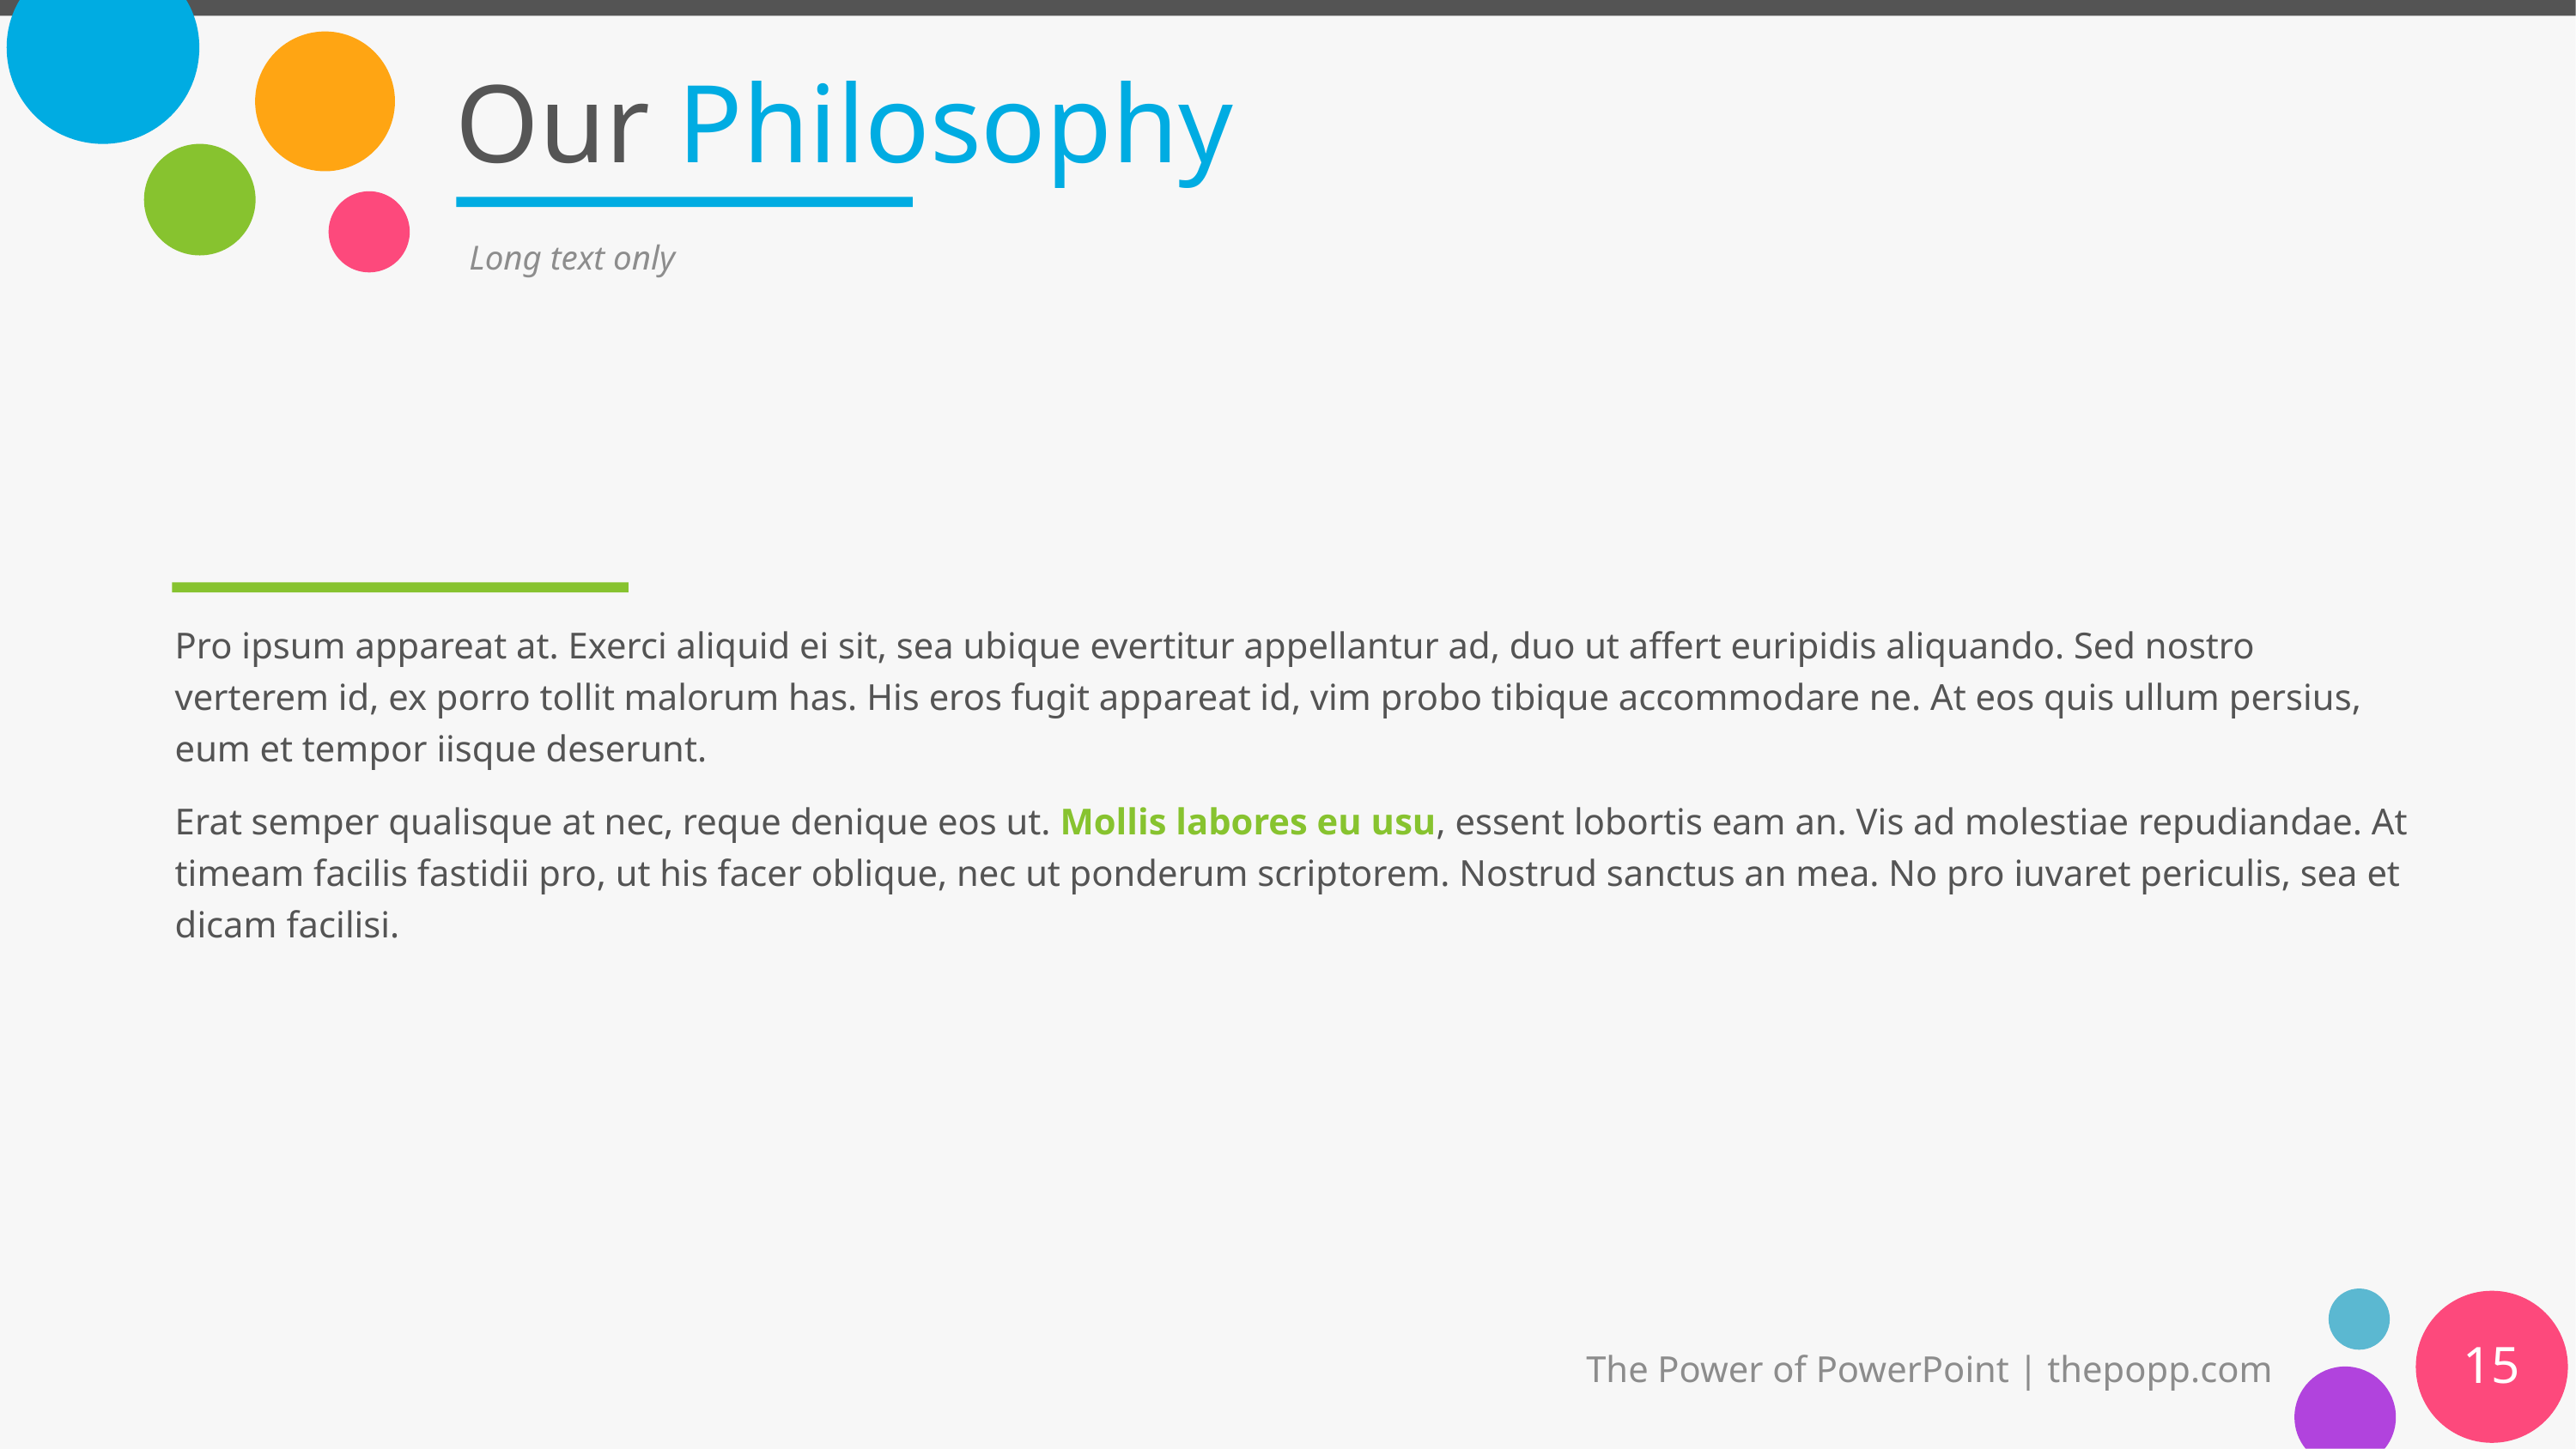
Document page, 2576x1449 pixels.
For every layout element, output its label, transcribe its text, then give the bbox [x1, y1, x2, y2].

title Our Philosophy [433, 34, 2454, 204]
slide_number 15 [2415, 1328, 2568, 1406]
list Pro ipsum appareat at. Exerci aliquid ei sit, sea ubique evertitur appellantur ad, duo ut affert euripidis aliquando. Sed nostro verterem id, ex porro tollit malorum has. His eros fugit appareat id, vim probo tibique accommodare ne. At eos quis ullum persius, eum et tempor iisque deserunt. Erat semper qualisque at nec, reque denique eos ut. Mollis labores eu usu, essent lobortis eam an. Vis ad molestiae repudiandae. At timeam facilis fastidii pro, ut his facer oblique, nec ut ponderum scriptorem. Nostrud sanctus an mea. No pro iuvaret periculis, sea et dicam facilisi. [151, 602, 2434, 1070]
list Long text only [446, 217, 2465, 288]
footer The Power of PowerPoint | thepopp.com [1479, 1332, 2296, 1410]
